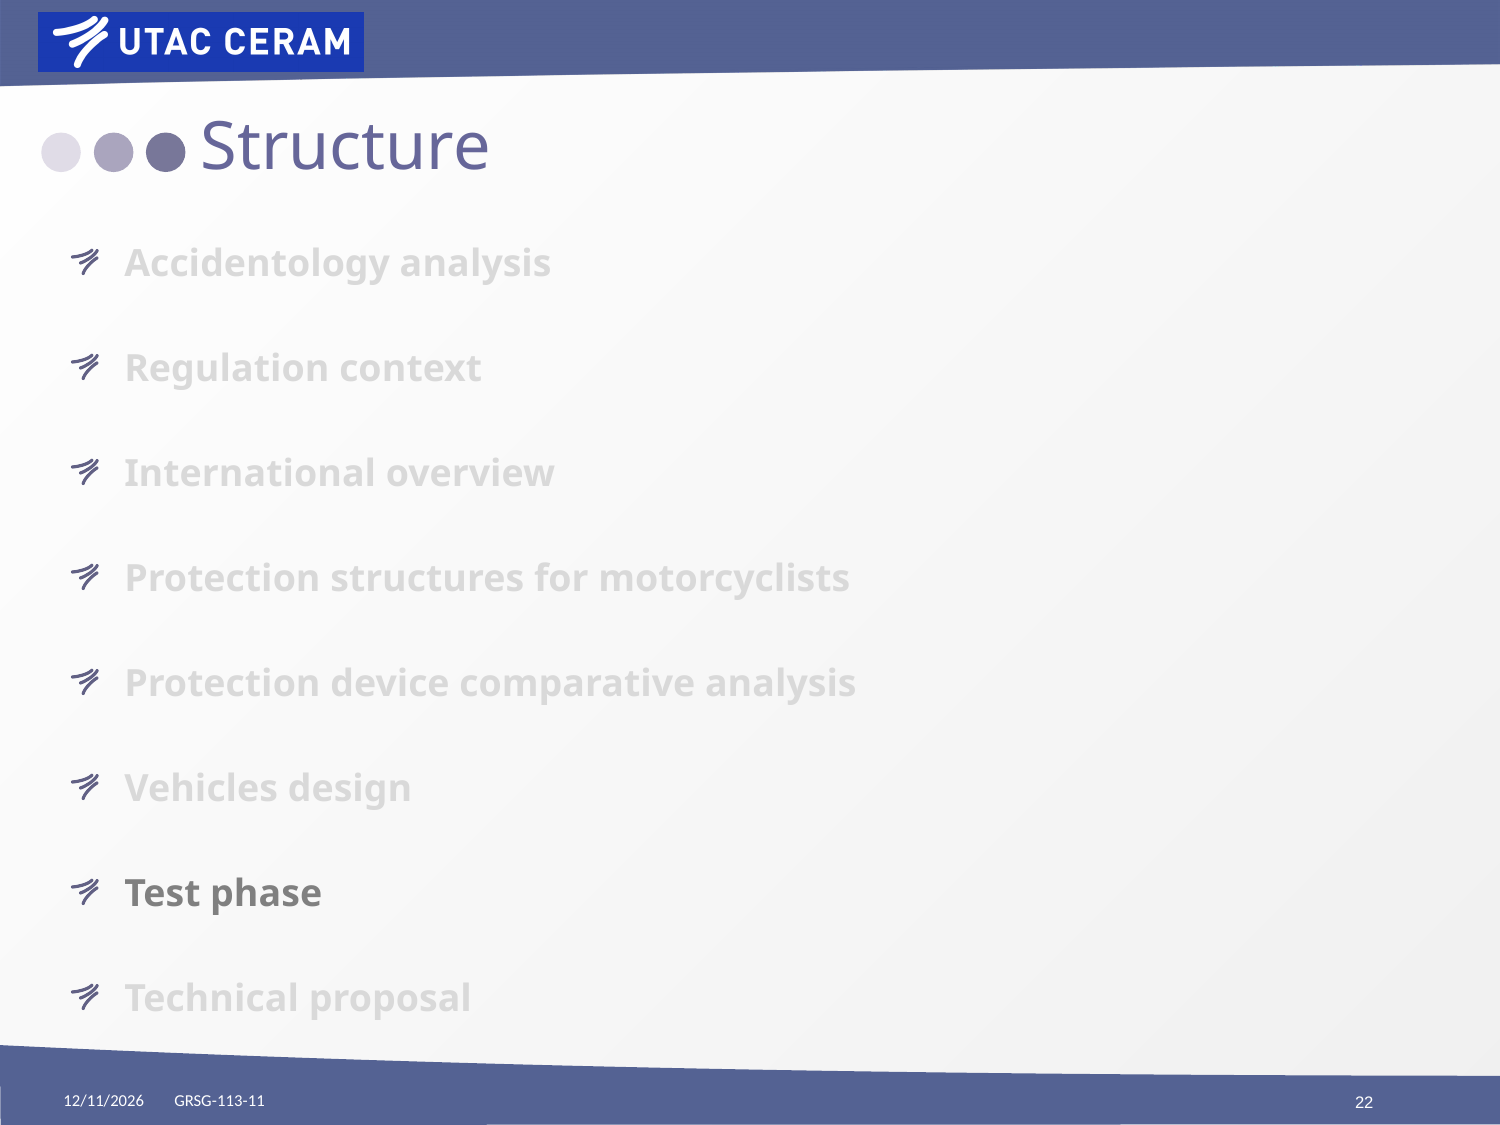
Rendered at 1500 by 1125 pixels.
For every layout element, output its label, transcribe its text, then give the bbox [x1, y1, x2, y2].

footer GRSG-113-11 [159, 1069, 999, 1125]
picture [68, 352, 101, 382]
picture [68, 982, 101, 1012]
picture [0, 0, 1500, 87]
picture [68, 667, 101, 697]
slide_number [0, 1069, 159, 1125]
picture [68, 562, 101, 592]
picture [68, 457, 101, 487]
picture [68, 772, 101, 802]
list Accidentology analysis Regulation context International overview Protection structures for motorcyclists Protection device comparative analysis Vehicles design Test phase Technical proposal [53, 231, 1447, 1047]
picture [68, 877, 101, 907]
picture [68, 247, 101, 277]
title Structure [185, 90, 1446, 197]
